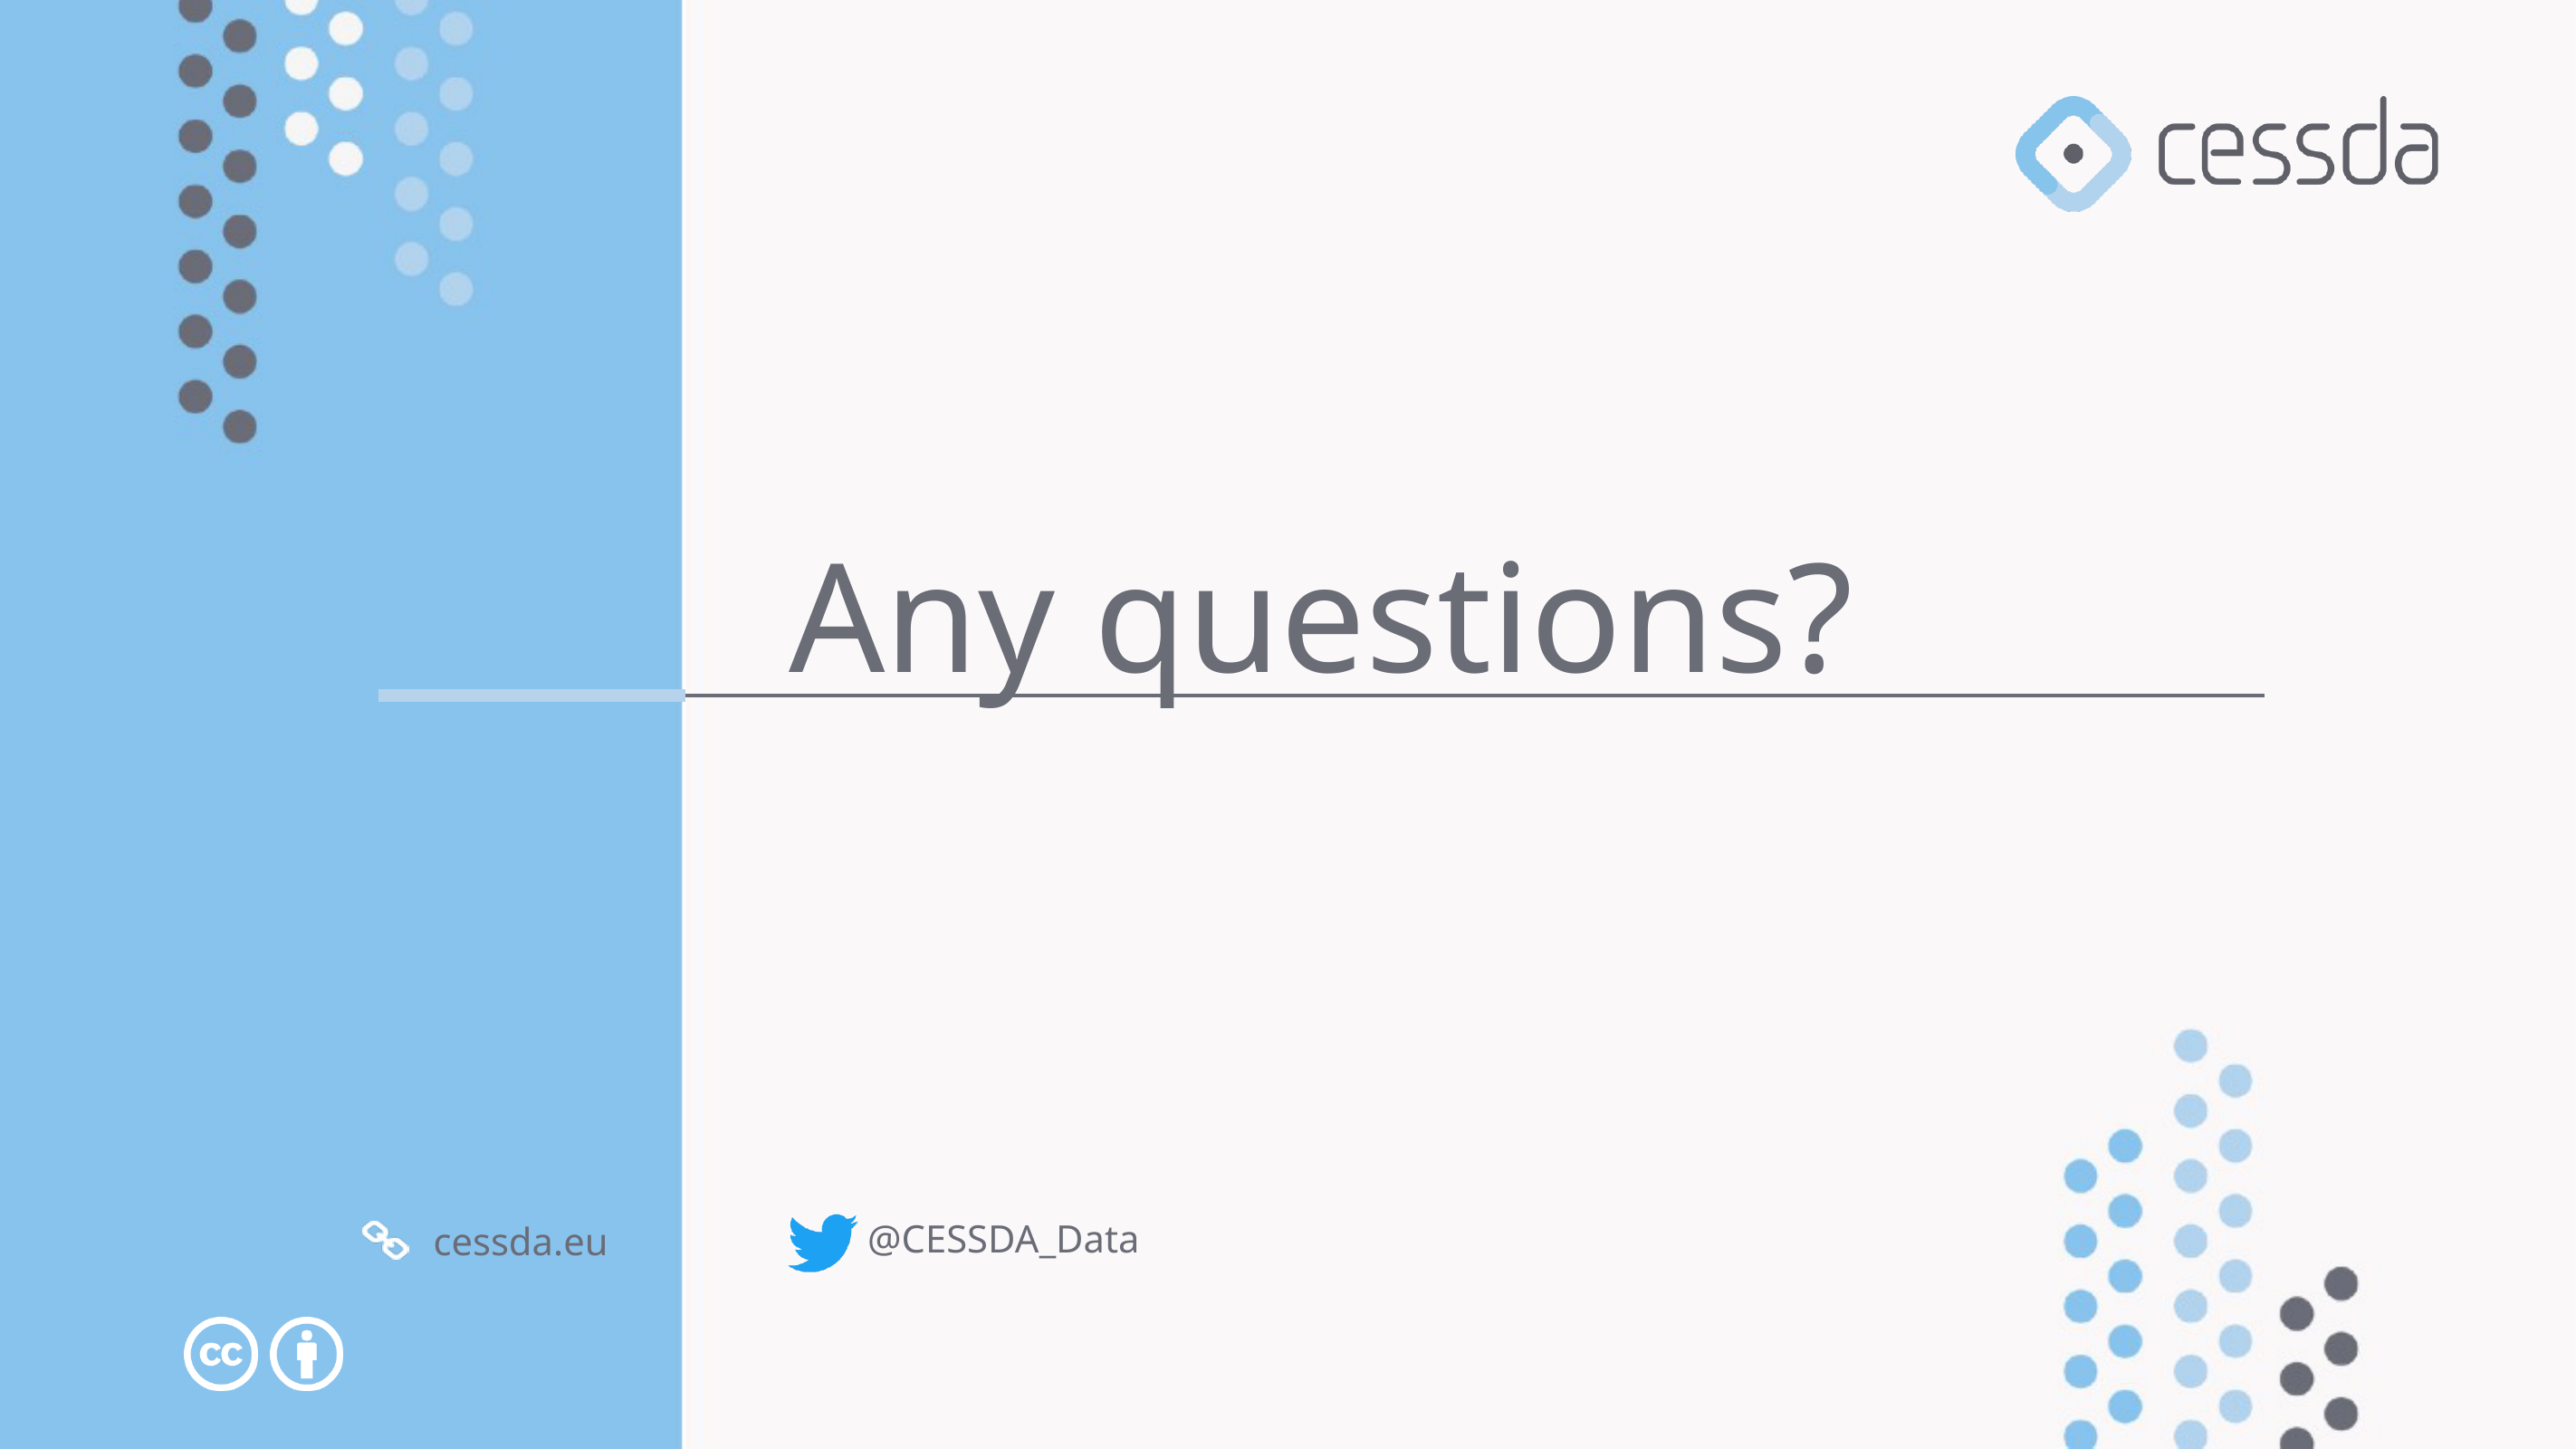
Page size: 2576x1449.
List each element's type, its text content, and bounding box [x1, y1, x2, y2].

list Any questions? [378, 514, 2265, 696]
picture [0, 0, 2576, 1449]
